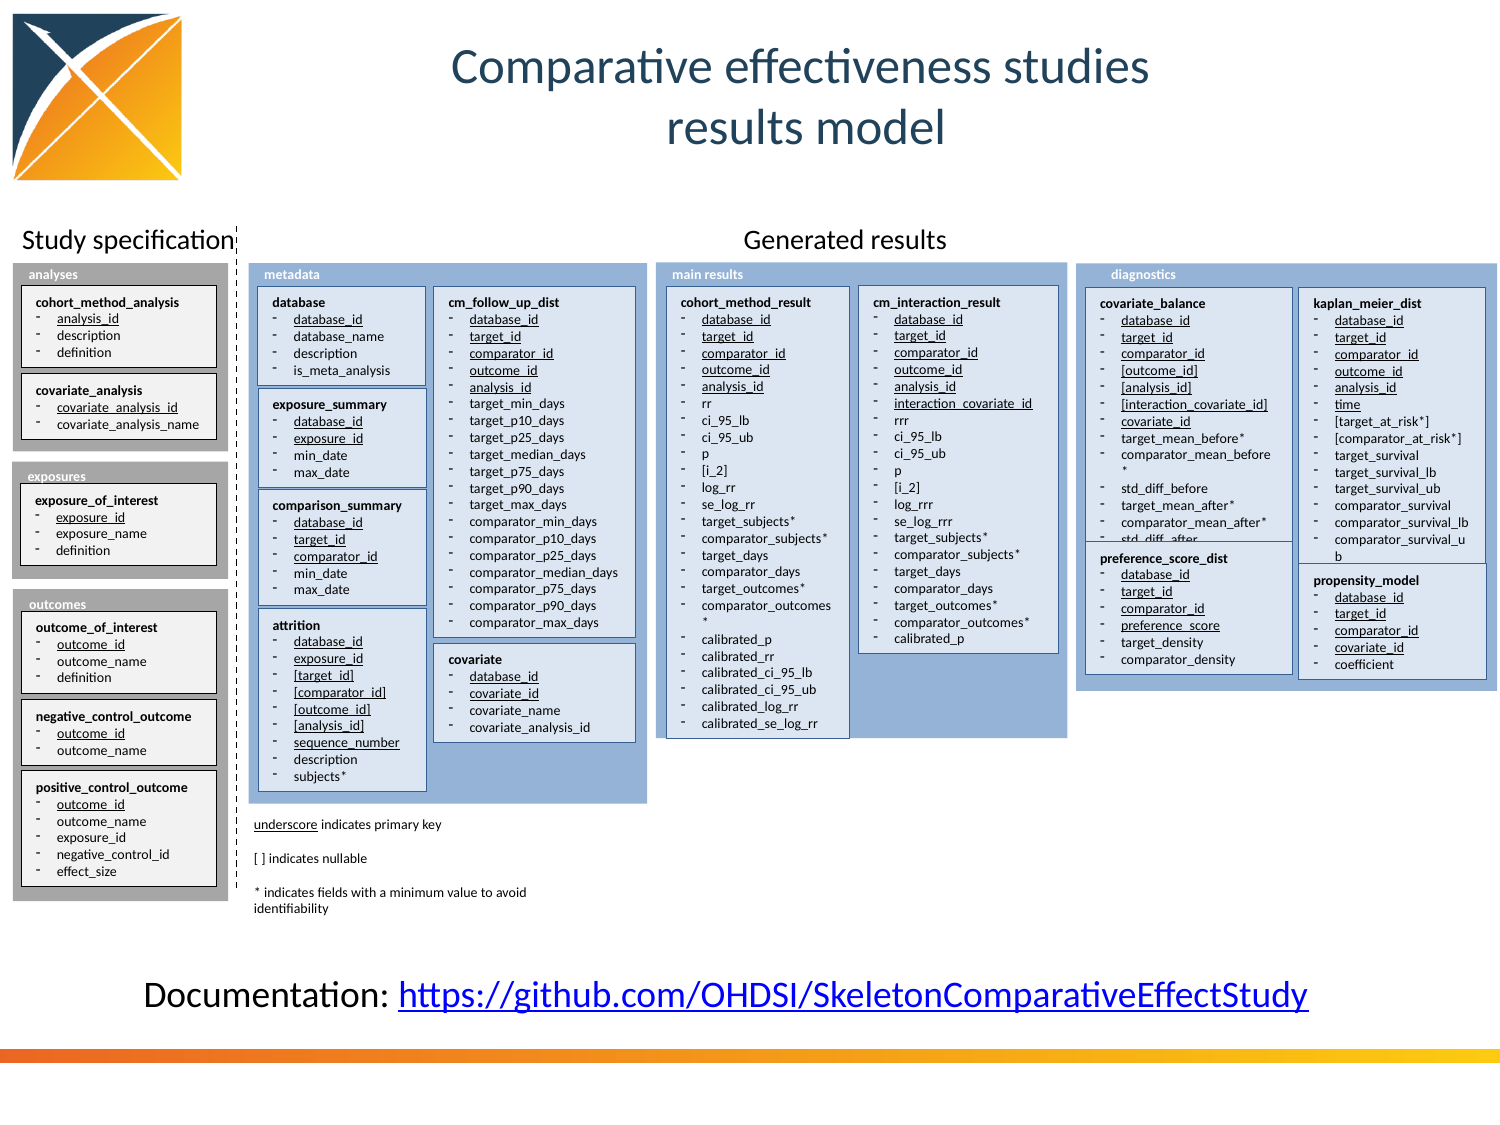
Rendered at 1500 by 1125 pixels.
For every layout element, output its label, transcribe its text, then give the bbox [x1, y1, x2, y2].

text_box [246, 261, 649, 806]
text_box [10, 460, 230, 581]
text_box [1074, 261, 1499, 693]
text_box preference_score_dist database_id target_id comparator_id preference_score target_density comparator_density [1085, 541, 1293, 675]
text_box covariate_analysis covariate_analysis_id covariate_analysis_name [21, 373, 217, 440]
text_box underscore indicates primary key [ ] indicates nullable * indicates fields with a minimum value to avoid identifiability [239, 808, 617, 924]
text_box attrition database_id exposure_id [target_id] [comparator_id] [outcome_id] [analysis_id] sequence_number description subjects* [258, 608, 427, 792]
text_box [11, 263, 230, 453]
text_box [654, 260, 1069, 740]
text_box Generated results [728, 213, 962, 263]
text_box exposure_of_interest exposure_id exposure_name definition [20, 483, 217, 566]
text_box propensity_model database_id target_id comparator_id covariate_id coefficient [1298, 563, 1487, 680]
text_box cohort_method_result database_id target_id comparator_id outcome_id analysis_id rr ci_95_lb ci_95_ub p [i_2] log_rr se_log_rr target_subjects* comparator_subjects* target_days comparator_days target_outcomes* comparator_outcomes* calibrated_p calibrated_rr calibrated_ci_95_lb calibrated_ci_95_ub calibrated_log_rr calibrated_se_log_rr [666, 286, 850, 739]
title Comparative effectiveness studies results model [187, 24, 1425, 163]
text_box outcome_of_interest outcome_id outcome_name definition [21, 611, 217, 694]
text_box Study specification [7, 213, 251, 263]
text_box exposures [12, 460, 101, 492]
text_box main results [657, 258, 759, 290]
text_box outcomes [14, 588, 102, 620]
text_box covariate_balance database_id target_id comparator_id [outcome_id] [analysis_id] [interaction_covariate_id] covariate_id target_mean_before* comparator_mean_before* std_diff_before target_mean_after* comparator_mean_after* std_diff_after [1085, 287, 1293, 541]
text_box cohort_method_analysis analysis_id description definition [21, 285, 217, 368]
text_box kaplan_meier_dist database_id target_id comparator_id outcome_id analysis_id time [target_at_risk*] [comparator_at_risk*] target_survival target_survival_lb target_survival_ub comparator_survival comparator_survival_lb comparator_survival_ub [1298, 287, 1486, 563]
picture [0, 0, 206, 200]
text_box database database_id database_name description is_meta_analysis [257, 286, 426, 386]
text_box negative_control_outcome outcome_id outcome_name [21, 699, 217, 766]
text_box [11, 587, 230, 903]
text_box analyses [13, 263, 94, 290]
text_box metadata [249, 258, 336, 290]
text_box exposure_summary database_id exposure_id min_date max_date [258, 388, 427, 488]
text_box cm_follow_up_dist database_id target_id comparator_id outcome_id analysis_id target_min_days target_p10_days target_p25_days target_median_days target_p75_days target_p90_days target_max_days comparator_min_days comparator_p10_days comparator_p25_days comparator_median_days comparator_p75_days comparator_p90_days comparator_max_days [433, 286, 636, 638]
text_box comparison_summary database_id target_id comparator_id min_date max_date [258, 489, 427, 606]
text_box cm_interaction_result database_id target_id comparator_id outcome_id analysis_id interaction_covariate_id rrr ci_95_lb ci_95_ub p [i_2] log_rrr se_log_rrr target_subjects* comparator_subjects* target_days comparator_days target_outcomes* comparator_outcomes* calibrated_p [858, 285, 1059, 654]
text_box diagnostics [1096, 258, 1191, 290]
text_box Documentation: https://github.com/OHDSI/SkeletonComparativeEffectStudy [128, 962, 1324, 1112]
text_box positive_control_outcome outcome_id outcome_name exposure_id negative_control_id effect_size [21, 770, 217, 887]
text_box covariate database_id covariate_id covariate_name covariate_analysis_id [433, 643, 636, 743]
